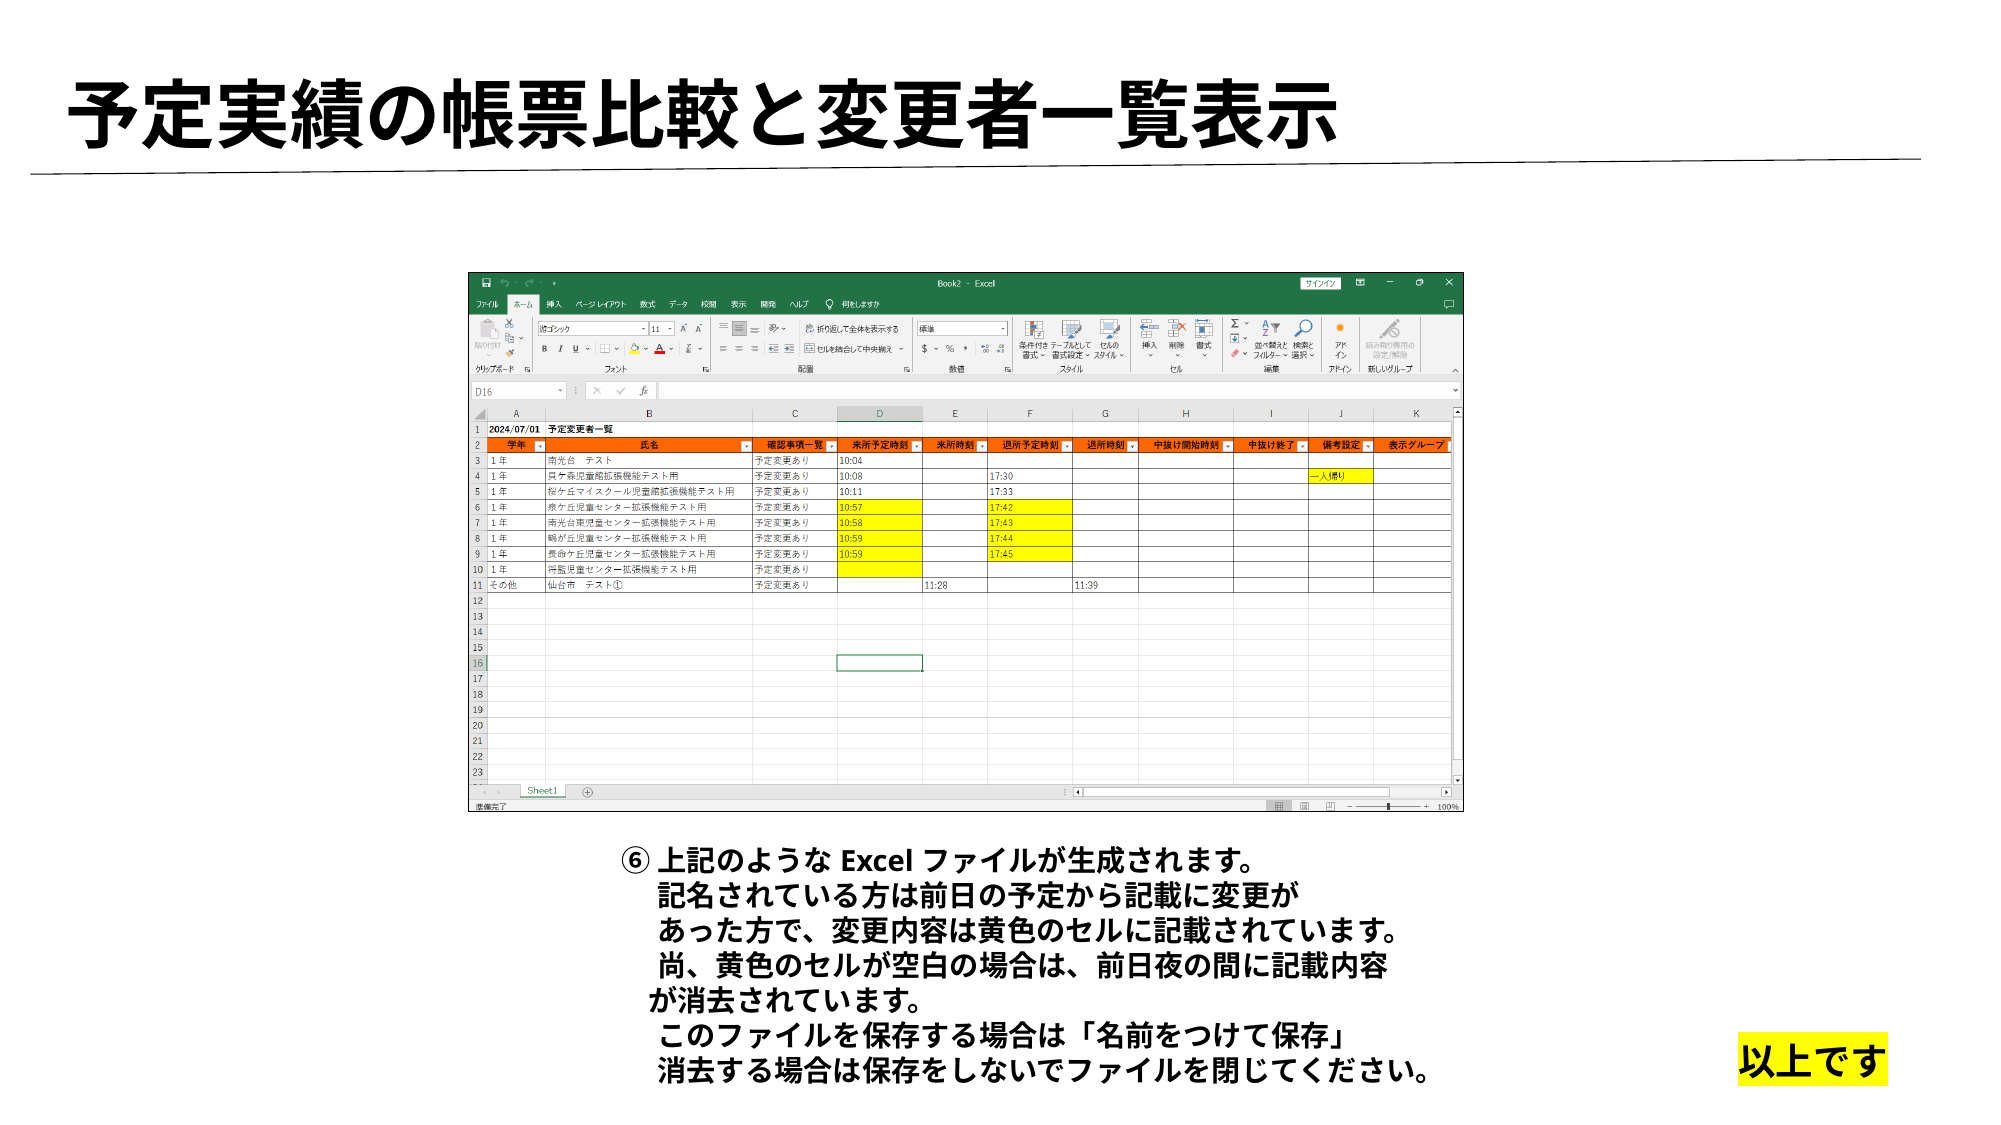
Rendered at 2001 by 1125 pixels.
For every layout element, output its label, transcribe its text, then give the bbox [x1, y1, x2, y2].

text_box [30, 159, 1922, 175]
picture [468, 272, 1464, 812]
text_box ⑥上記のようなExcelファイルが生成されます。 記名されている方は前日の予定から記載に変更が あった方で、変更内容は黄色のセルに記載されています。 尚、黄色のセルが空白の場合は、前日夜の間に記載内容 が消去されています。 このファイルを保存する場合は「名前をつけて保存」 消去する場合は保存をしないでファイルを閉じてください。 [606, 834, 1452, 1095]
text_box 以上です [1723, 1030, 1906, 1091]
text_box 予定実績の帳票比較と変更者一覧表示 [50, 60, 1405, 159]
